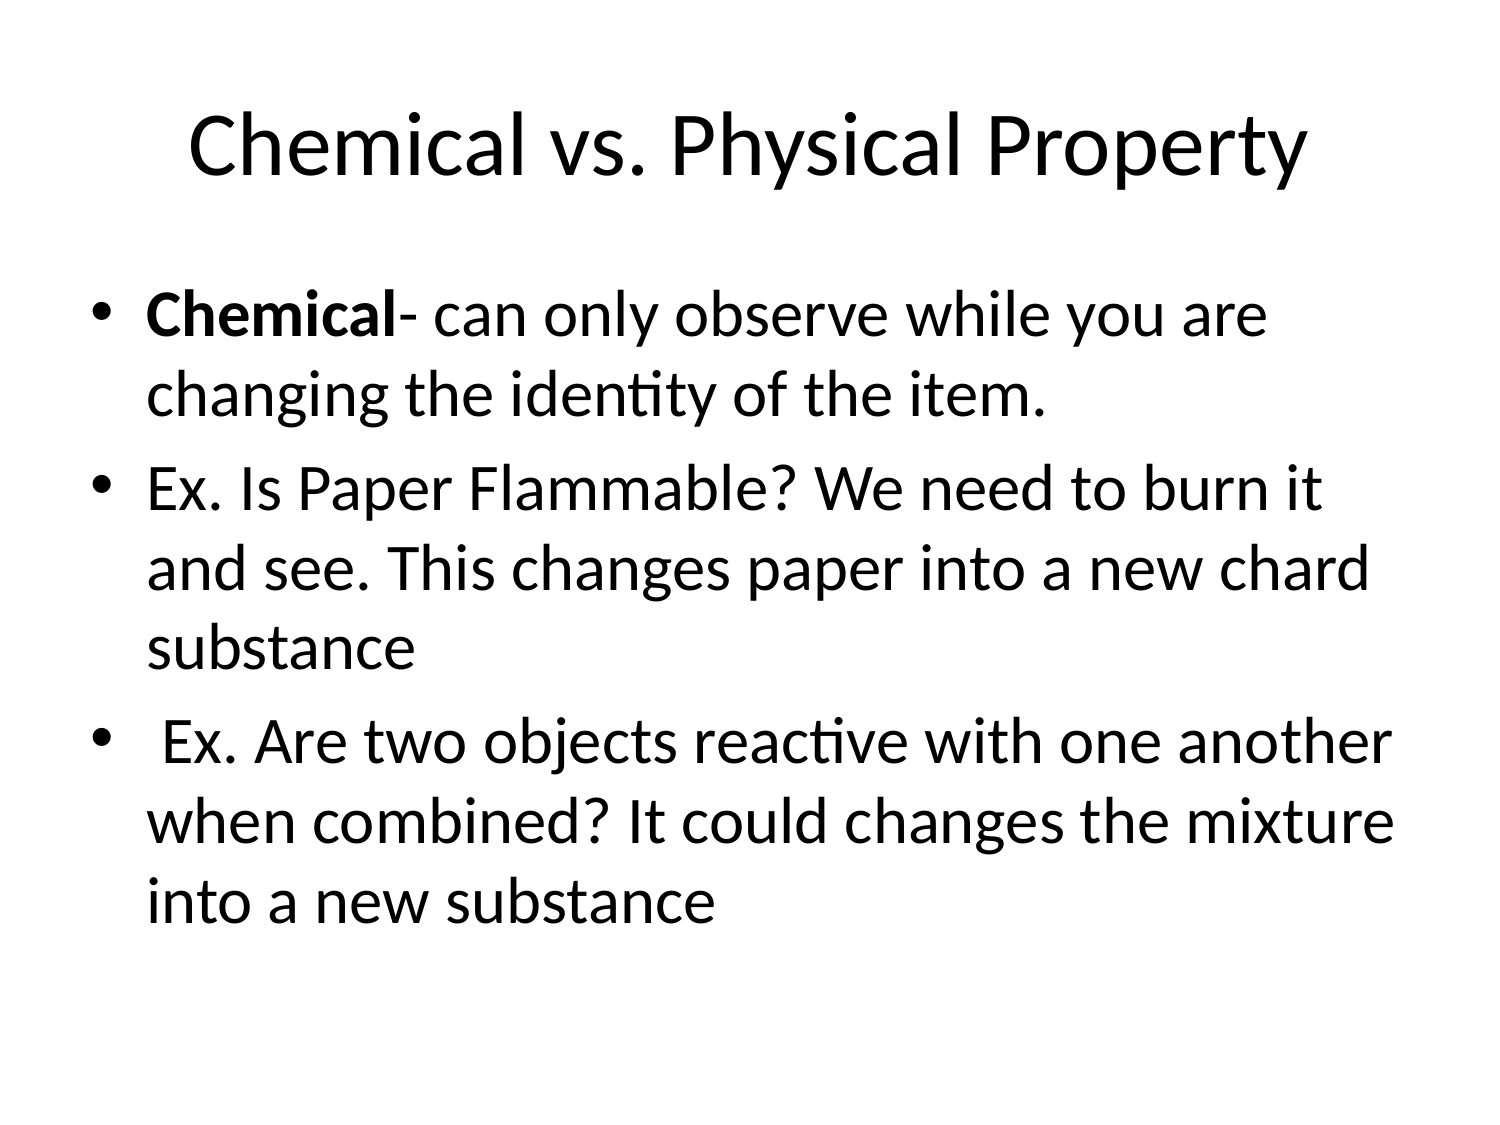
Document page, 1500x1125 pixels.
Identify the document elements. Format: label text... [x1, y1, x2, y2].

title Chemical vs. Physical Property [75, 45, 1425, 233]
list Chemical- can only observe while you are changing the identity of the item. Ex. Is Paper Flammable? We need to burn it and see. This changes paper into a new chard substance Ex. Are two objects reactive with one another when combined? It could changes the mixture into a new substance [75, 262, 1425, 1005]
